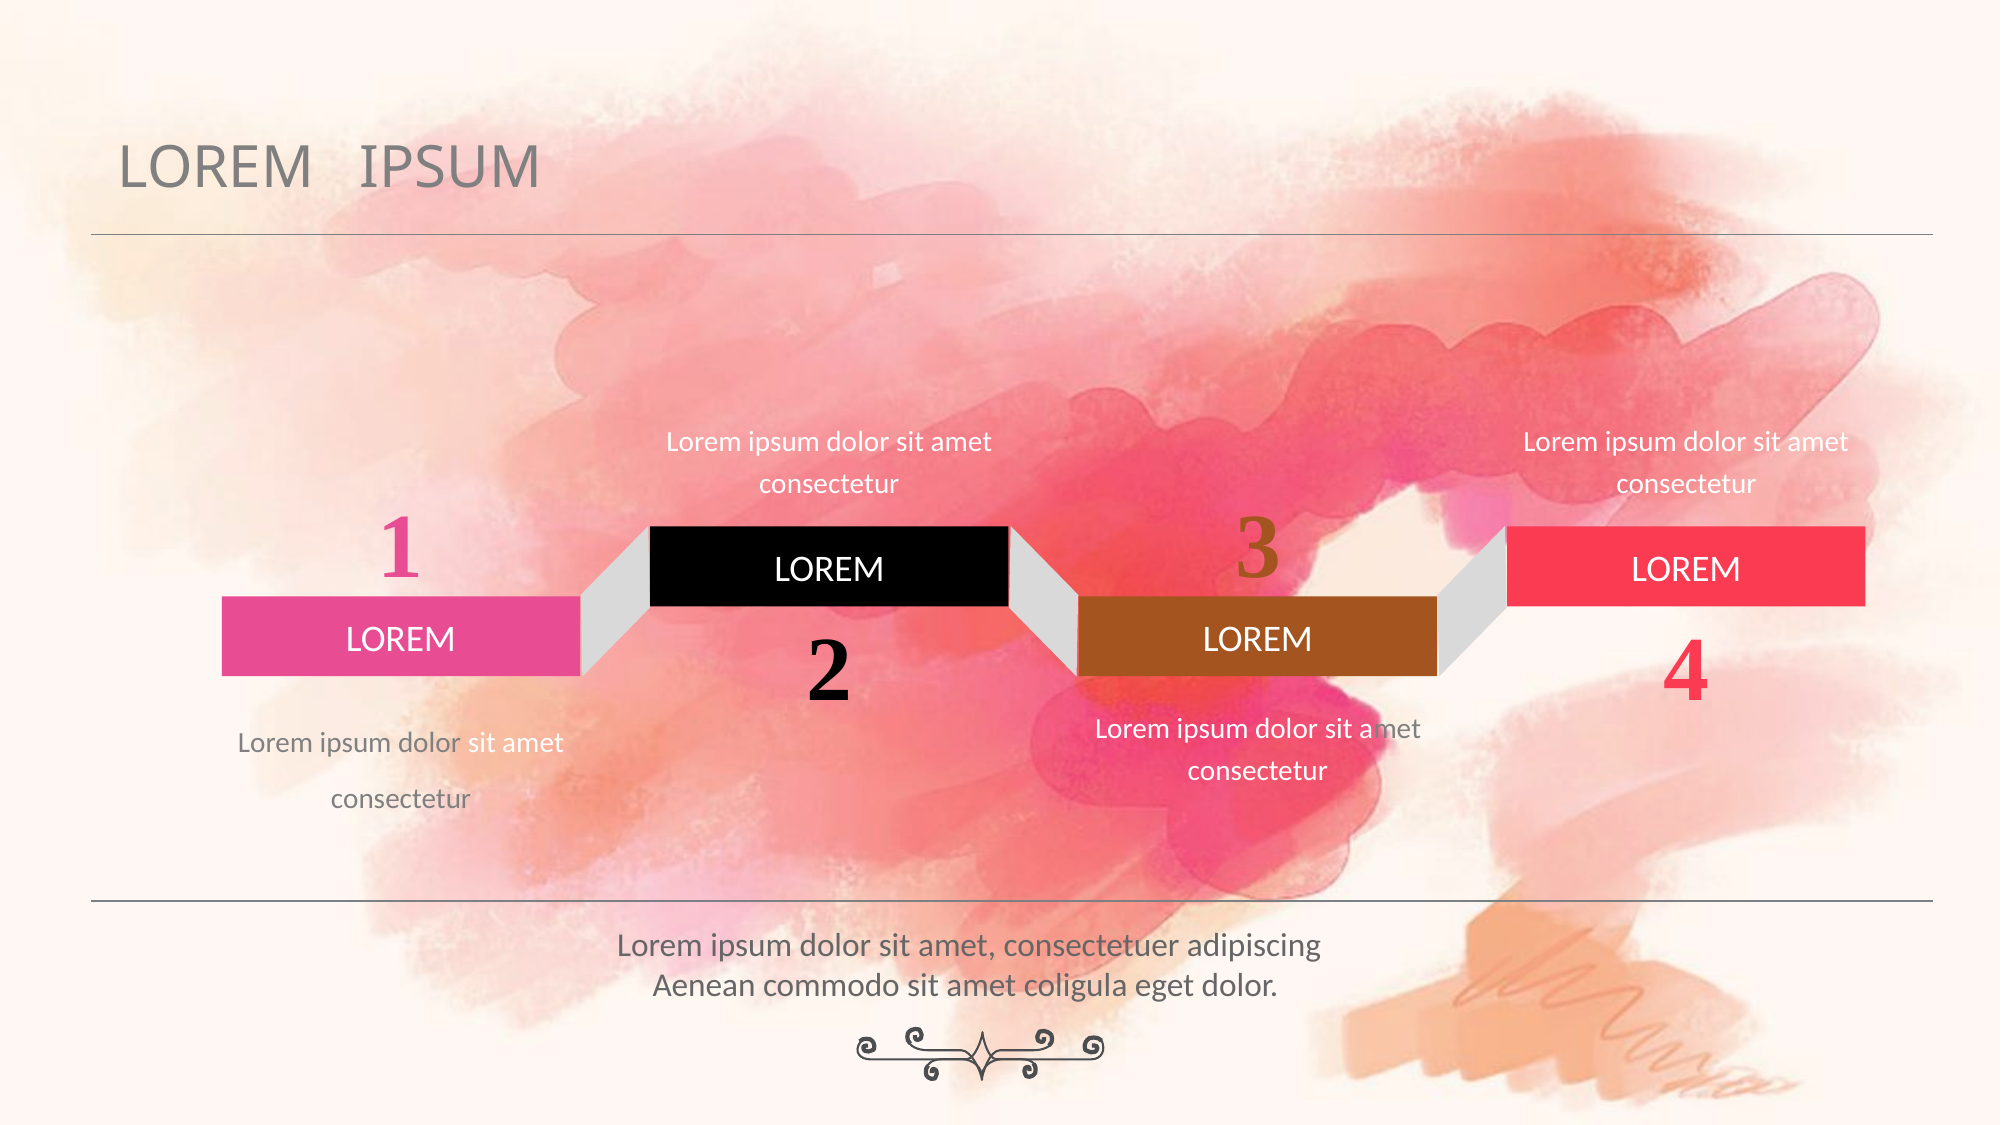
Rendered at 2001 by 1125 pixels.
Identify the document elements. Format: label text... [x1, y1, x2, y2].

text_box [221, 246, 1866, 900]
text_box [221, 157, 1866, 233]
text_box [0, 0, 2000, 1125]
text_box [1059, 1037, 1111, 1078]
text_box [906, 1028, 1054, 1081]
text_box LOREM IPSUM [103, 89, 628, 233]
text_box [221, 913, 1866, 1044]
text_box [851, 1037, 901, 1078]
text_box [925, 1032, 1037, 1080]
